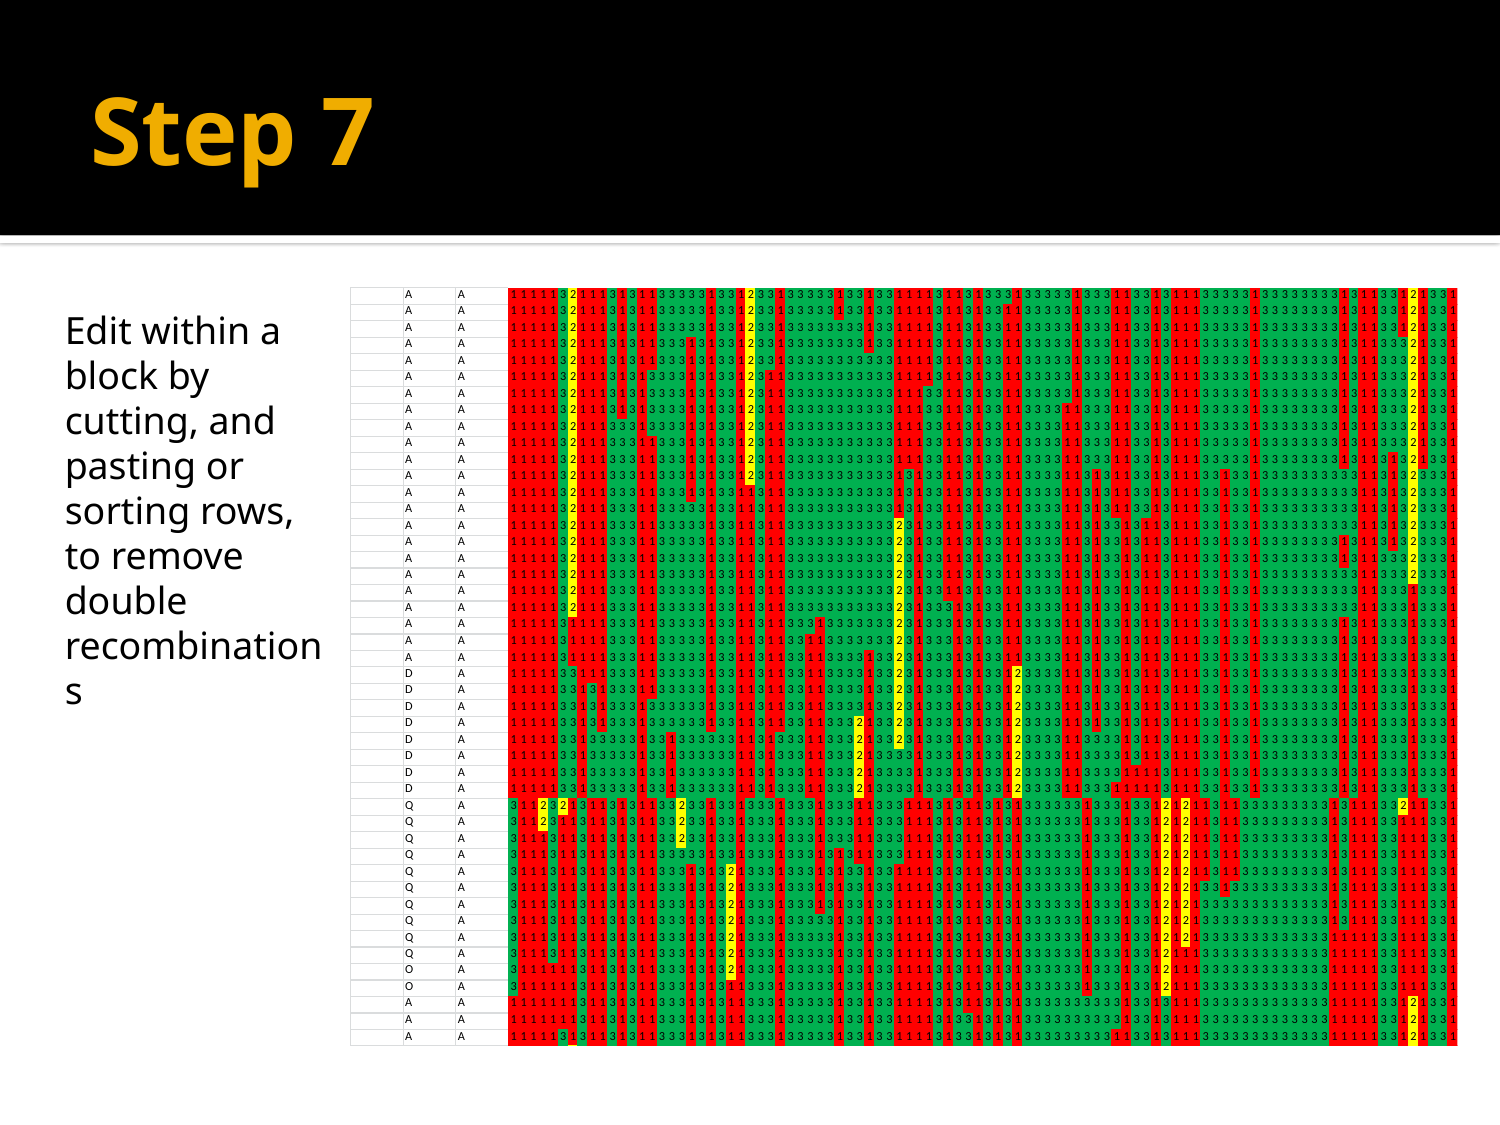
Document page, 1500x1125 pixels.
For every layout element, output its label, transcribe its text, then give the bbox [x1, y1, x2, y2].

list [349, 287, 1459, 1047]
text_box Edit within a block by cutting, and pasting or sorting rows, to remove double recombinations [49, 299, 344, 720]
title Step 7 [75, 25, 1425, 231]
